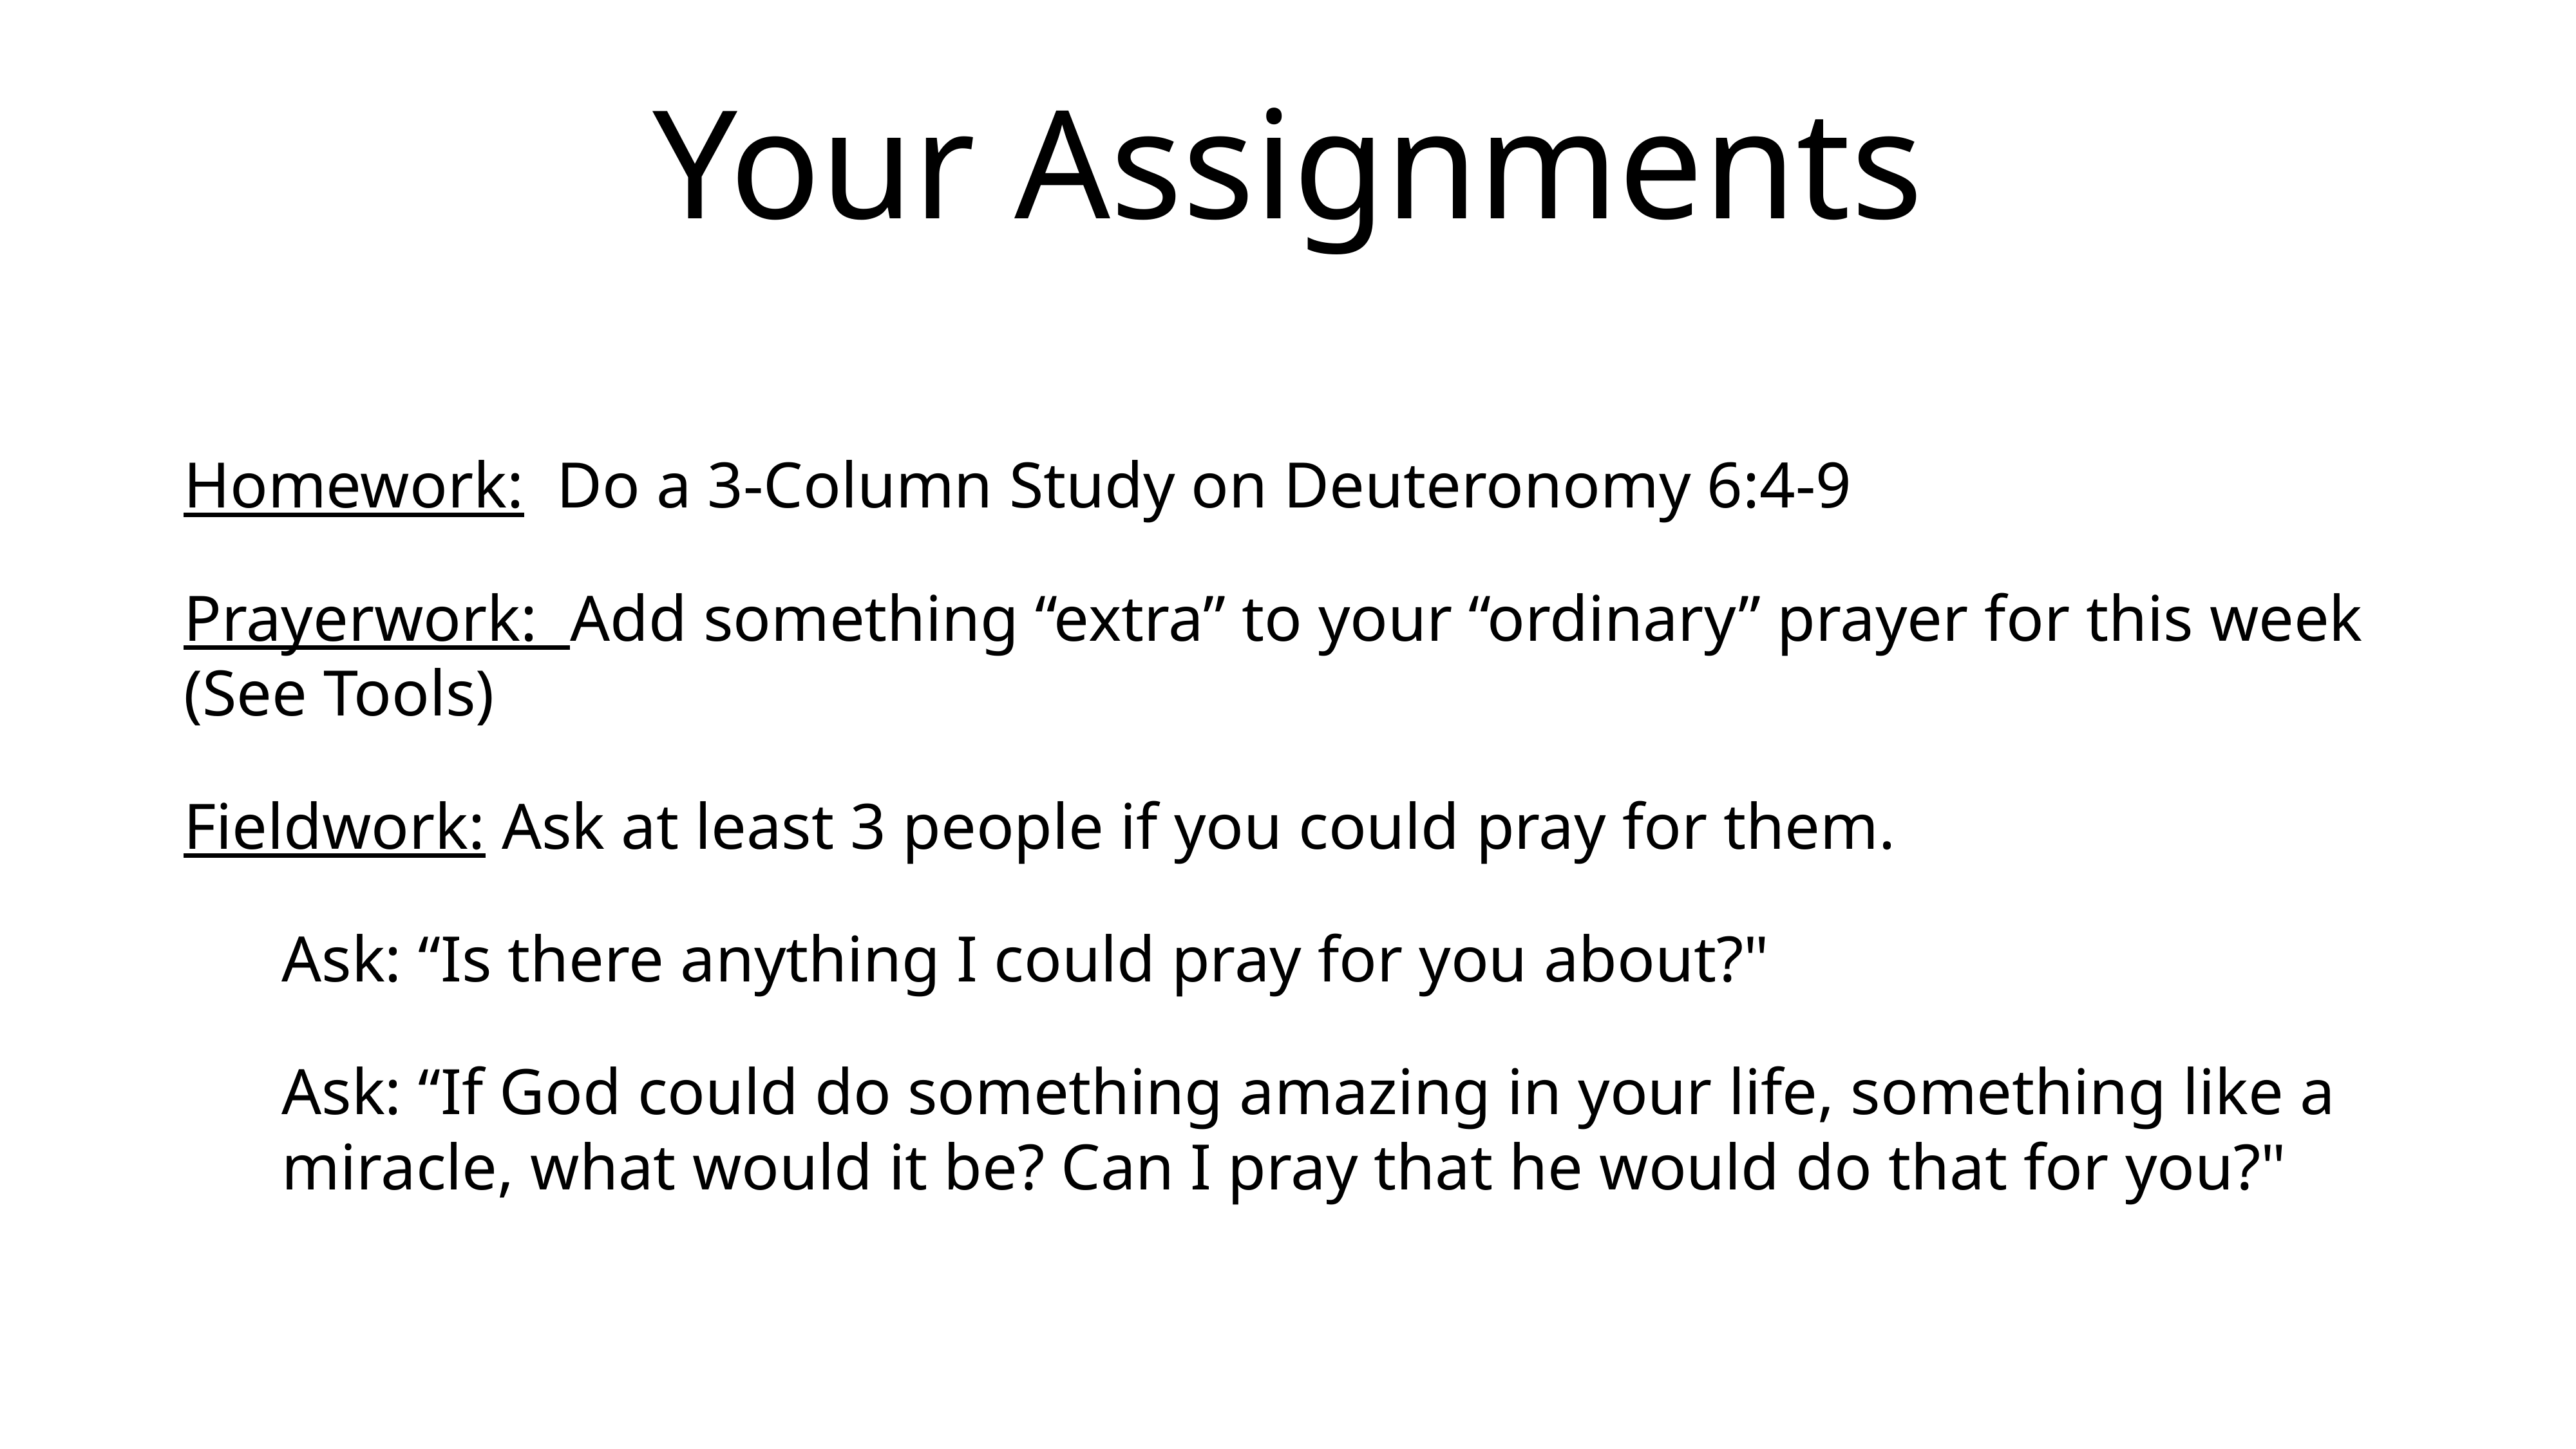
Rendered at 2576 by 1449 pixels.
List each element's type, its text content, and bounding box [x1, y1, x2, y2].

title Your Assignments [178, 37, 2398, 279]
list Homework: Do a 3-Column Study on Deuteronomy 6:4-9 Prayerwork: Add something “extra” to your “ordinary” prayer for this week (See Tools) Fieldwork: Ask at least 3 people if you could pray for them. Ask: “Is there anything I could pray for you about?" Ask: “If God could do something amazing in your life, something like a miracle, what would it be? Can I pray that he would do that for you?" [178, 332, 2492, 1316]
